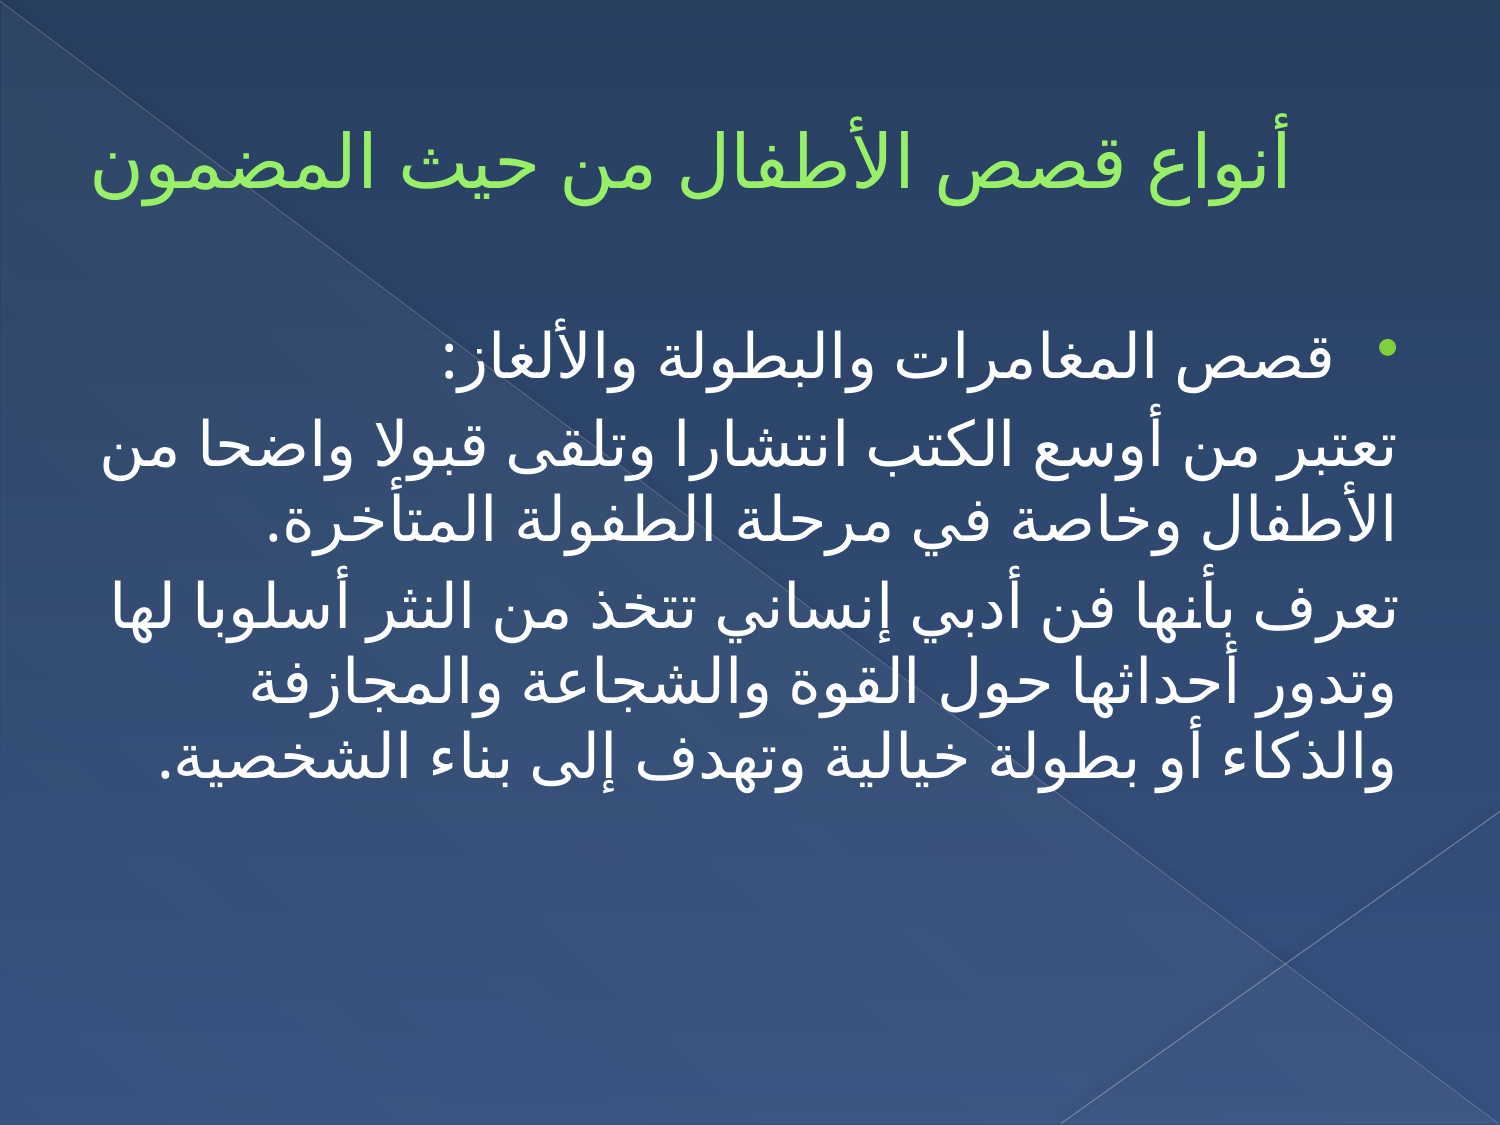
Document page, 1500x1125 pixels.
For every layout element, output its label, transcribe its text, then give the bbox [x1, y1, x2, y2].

title أنواع قصص الأطفال من حيث المضمون [75, 43, 1425, 274]
list قصص المغامرات والبطولة والألغاز: تعتبر من أوسع الكتب انتشارا وتلقى قبولا واضحا من الأطفال وخاصة في مرحلة الطفولة المتأخرة. تعرف بأنها فن أدبي إنساني تتخذ من النثر أسلوبا لها وتدور أحداثها حول القوة والشجاعة والمجازفة والذكاء أو بطولة خيالية وتهدف إلى بناء الشخصية. [75, 308, 1425, 1059]
